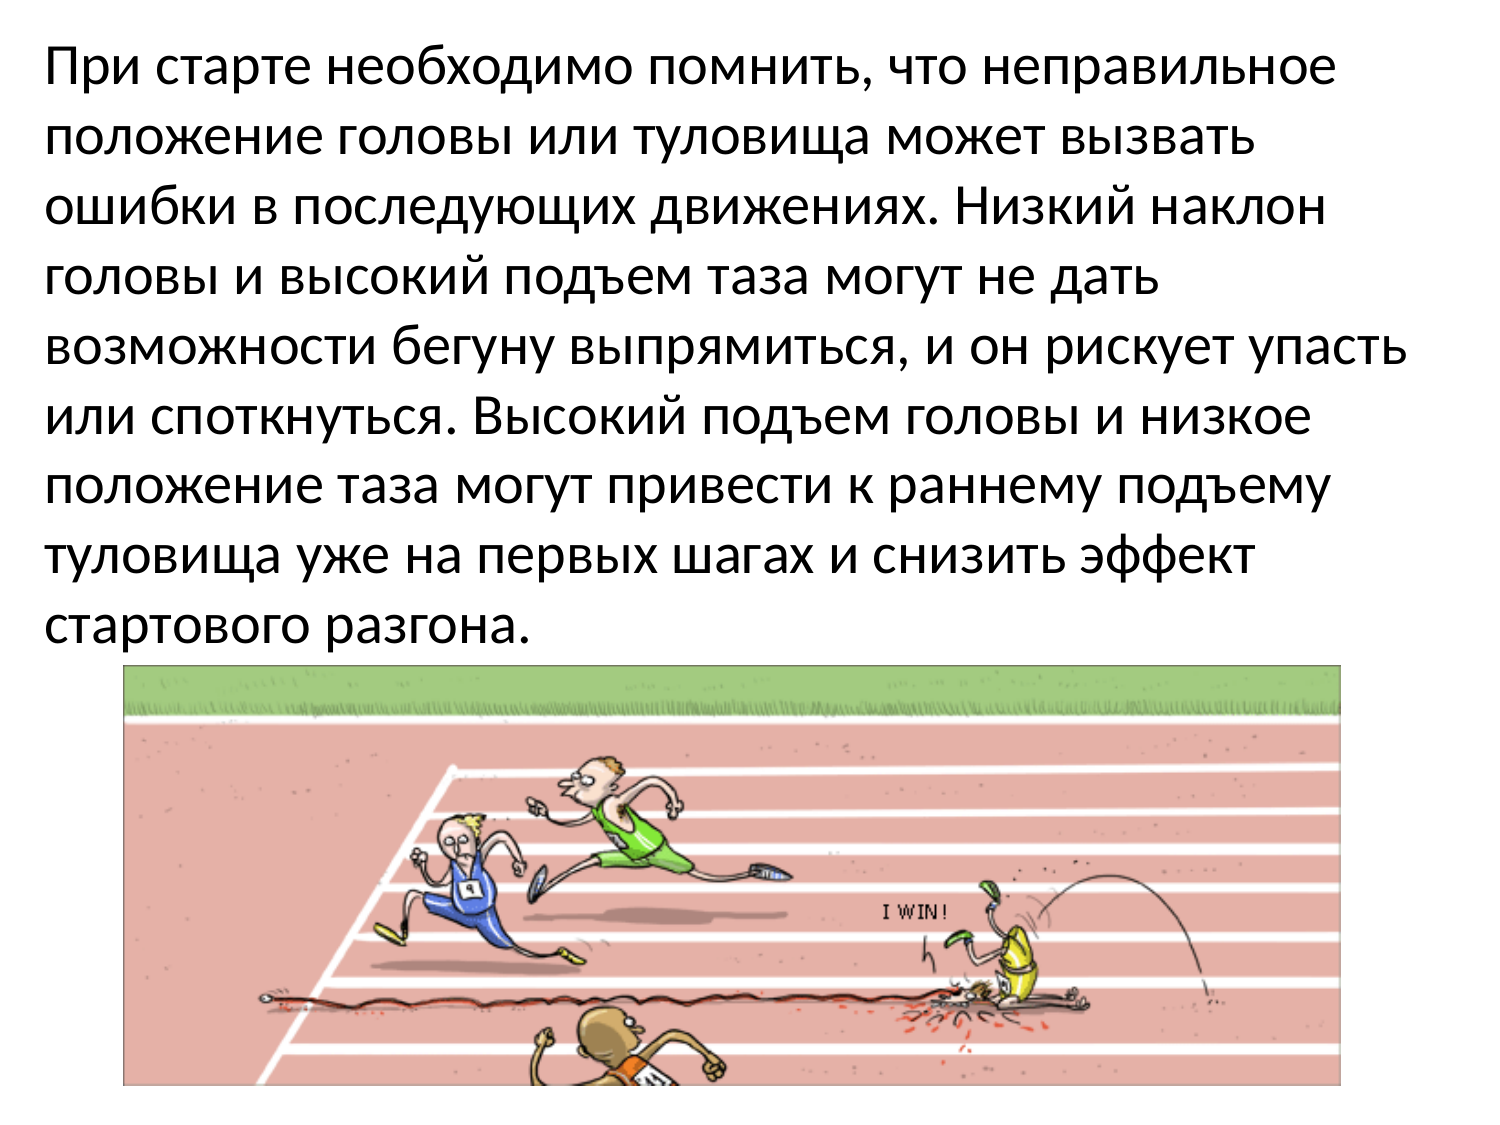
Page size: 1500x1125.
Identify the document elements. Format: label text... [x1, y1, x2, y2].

list При старте необходимо помнить, что неправильное положение головы или туловища может вызвать ошибки в последующих движениях. Низкий наклон головы и высокий подъем таза могут не дать возможности бегуну выпрямиться, и он рискует упасть или споткнуться. Высокий подъем головы и низкое положение таза могут привести к раннему подъему туловища уже на первых шагах и снизить эффект стартового разгона. [29, 19, 1471, 705]
picture [123, 665, 1341, 1086]
